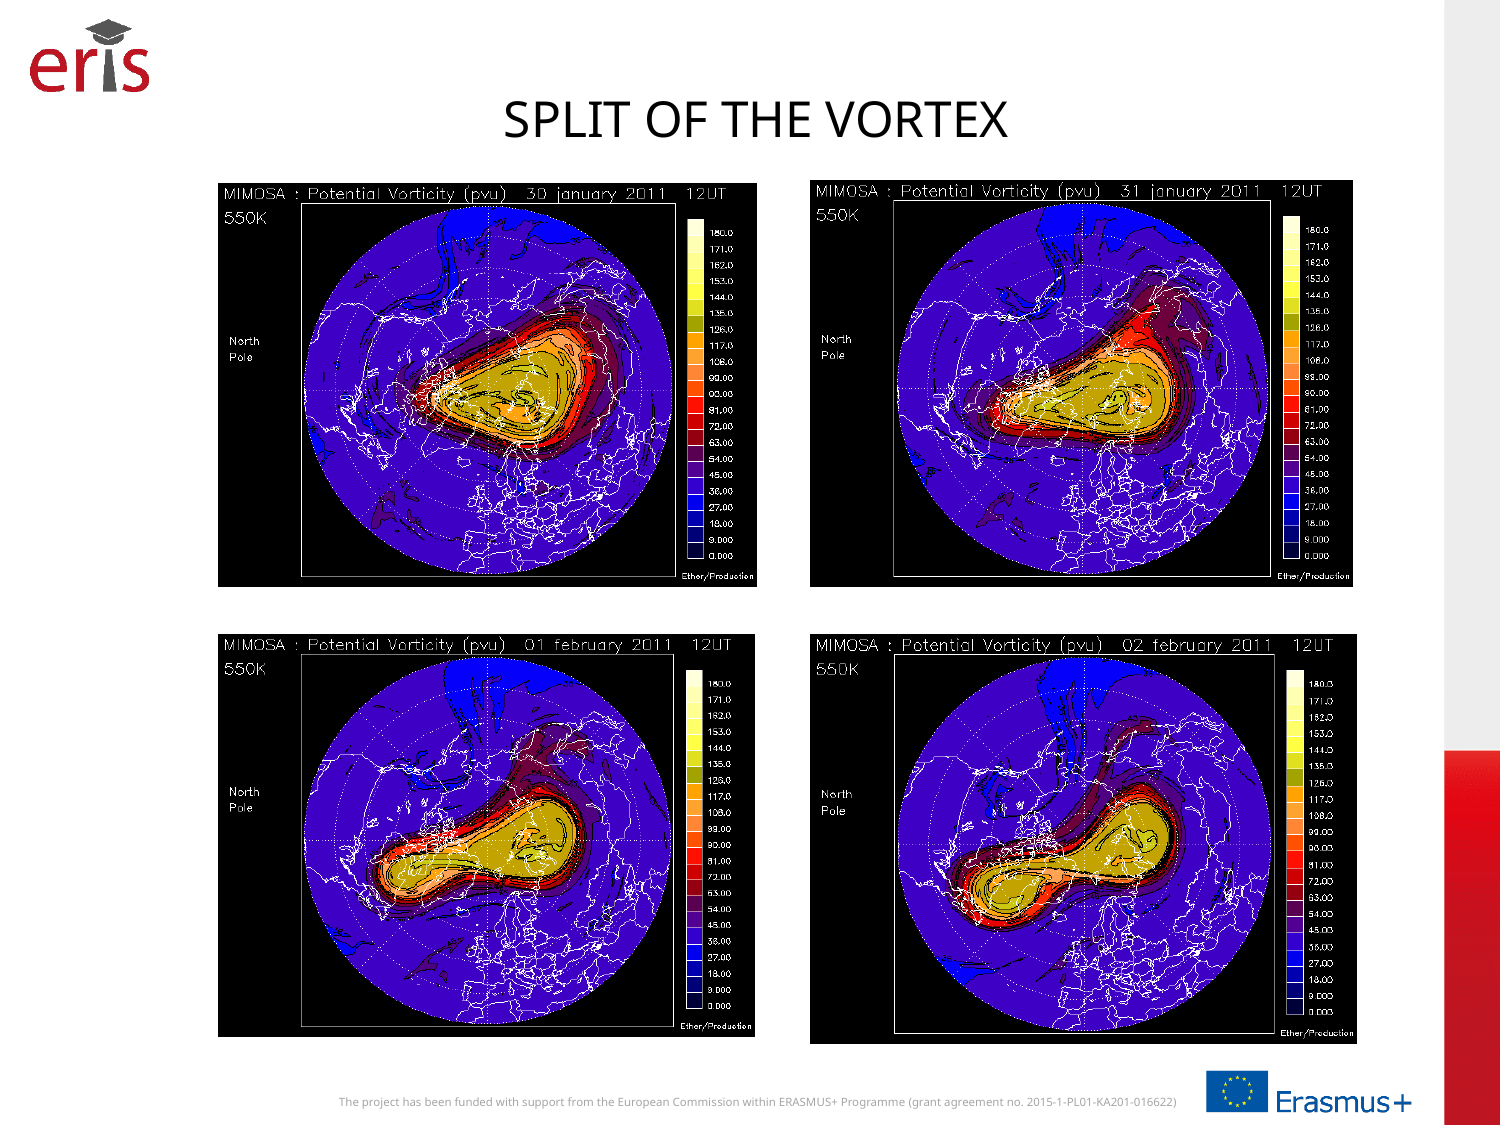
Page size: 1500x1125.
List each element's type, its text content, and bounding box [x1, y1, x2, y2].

text_box SPLIT OF THE VORTEX [118, 87, 1394, 156]
picture [0, 0, 1500, 1125]
